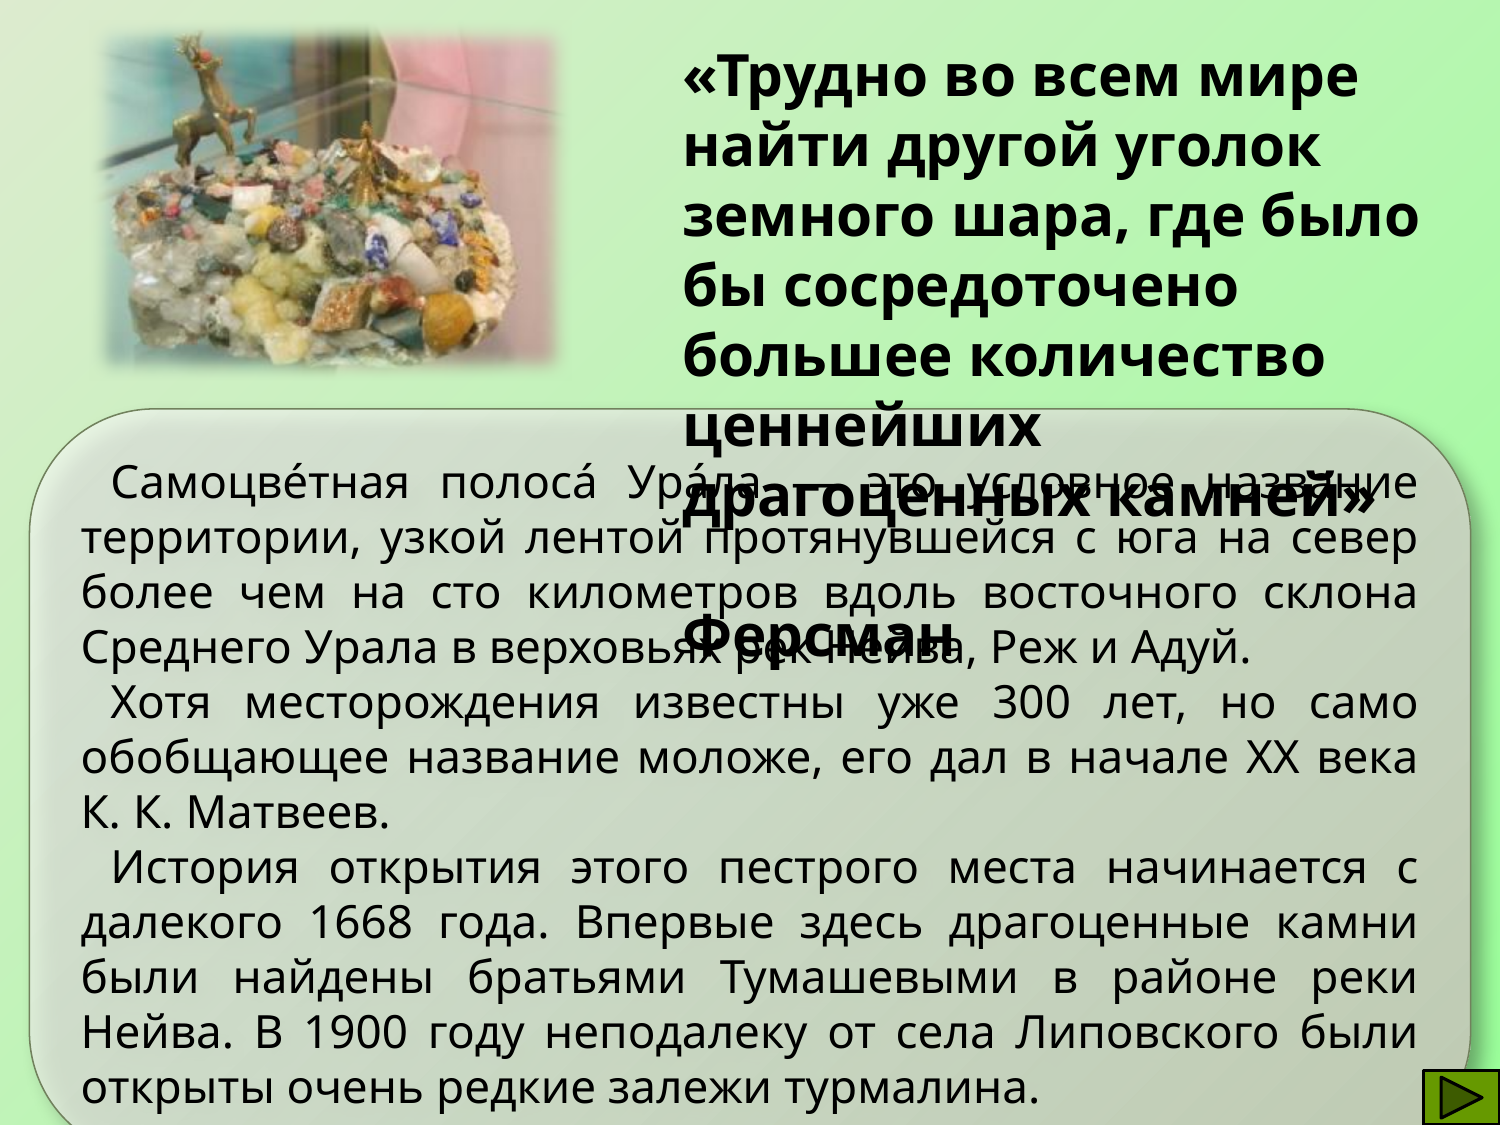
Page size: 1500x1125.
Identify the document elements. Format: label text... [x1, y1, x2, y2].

text_box Самоцве́тная полоса́ Ура́ла — это условное название территории, узкой лентой протянувшейся с юга на север более чем на сто километров вдоль восточного склона Среднего Урала в верховьях рек Нейва, Реж и Адуй. Хотя месторождения известны уже 300 лет, но само обобщающее название моложе, его дал в начале XX века К. К. Матвеев. История открытия этого пестрого места начинается с далекого 1668 года. Впервые здесь драгоценные камни были найдены братьями Тумашевыми в районе реки Нейва. В 1900 году неподалеку от села Липовского были открыты очень редкие залежи турмалина. [28, 408, 1472, 1125]
text_box «Трудно во всем мире найти другой уголок земного шара, где было бы сосредоточено большее количество ценнейших драгоценных камней» Ферсман [667, 30, 1471, 676]
text_box [1421, 1068, 1500, 1125]
picture [88, 18, 574, 383]
